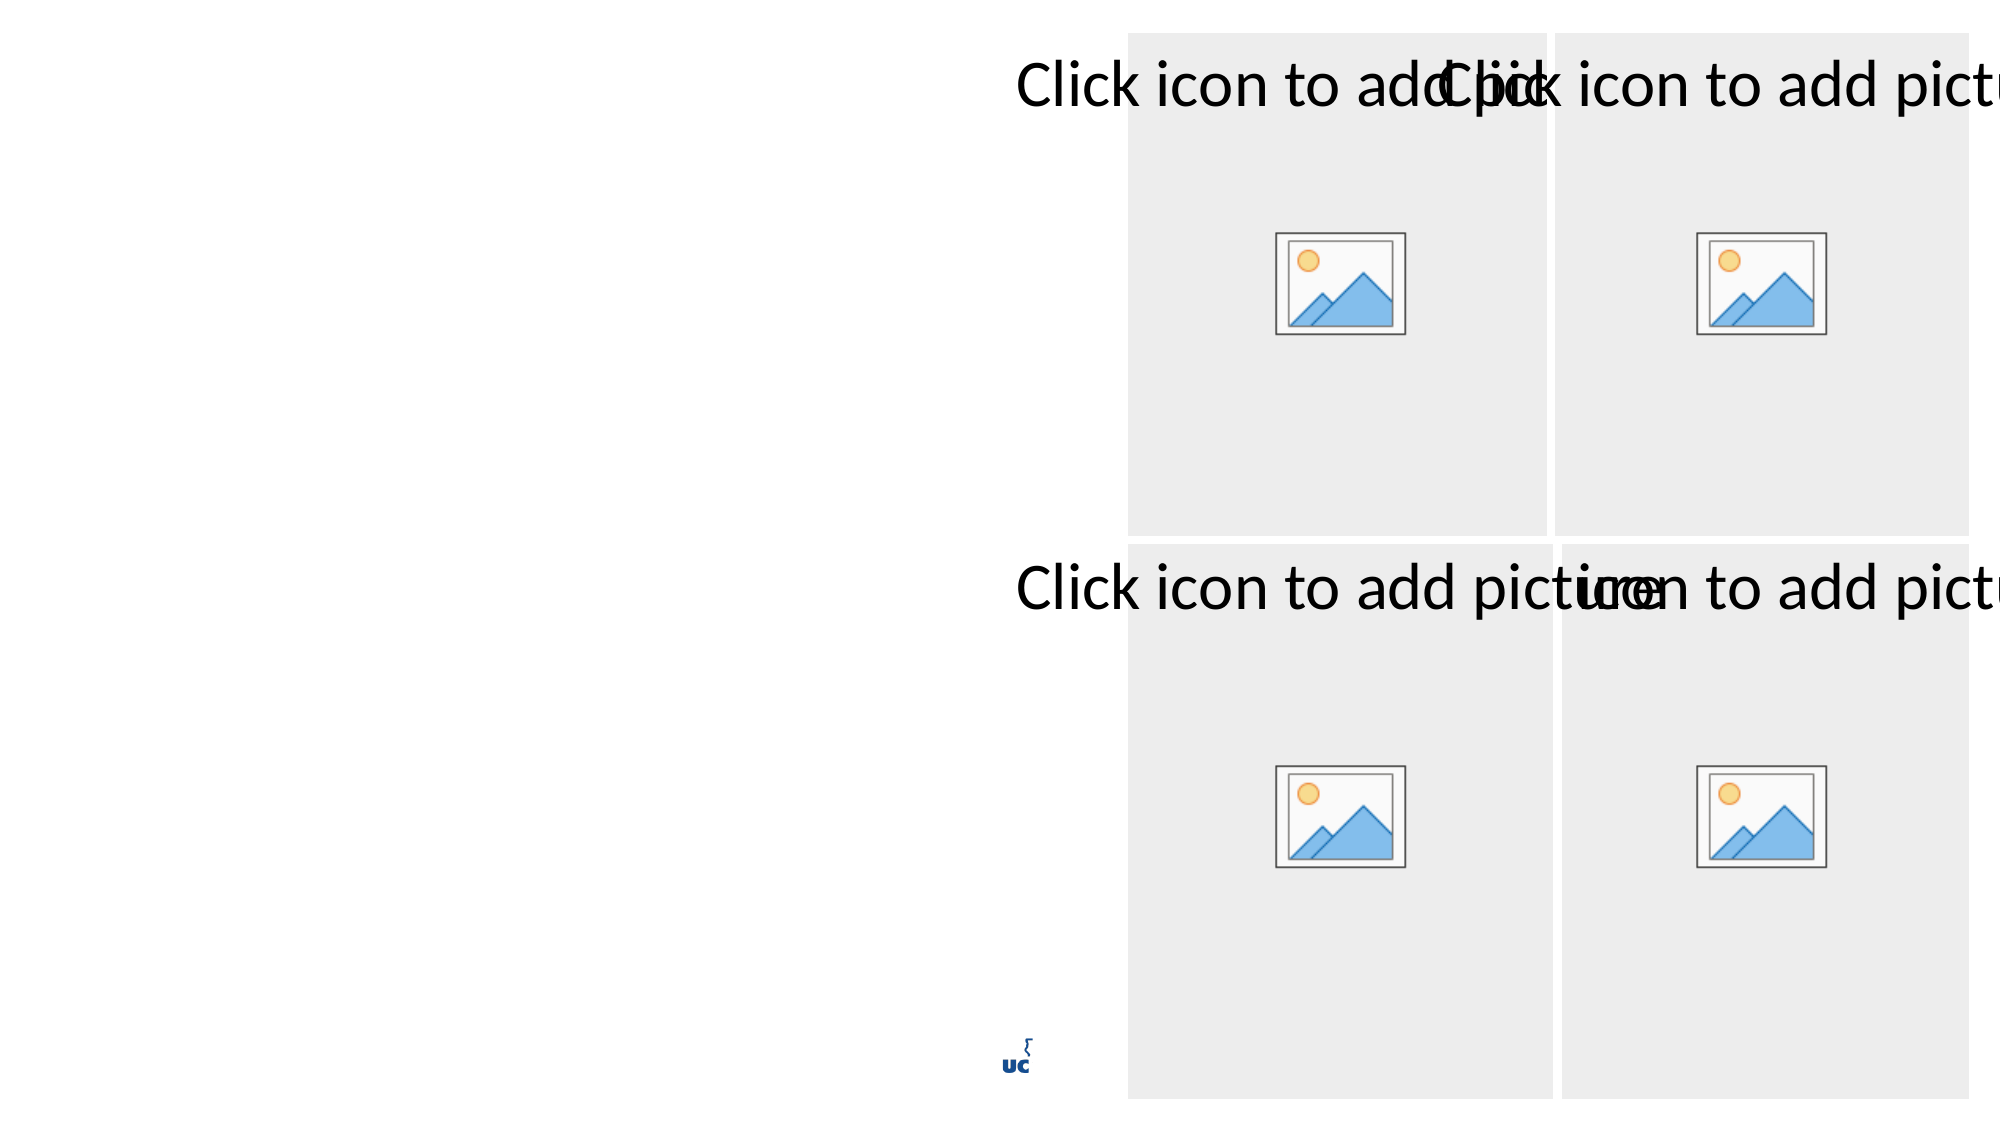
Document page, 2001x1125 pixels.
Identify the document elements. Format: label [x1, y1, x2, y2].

picture [1555, 32, 1969, 1100]
picture [985, 983, 1985, 1125]
picture [1127, 32, 1554, 1100]
